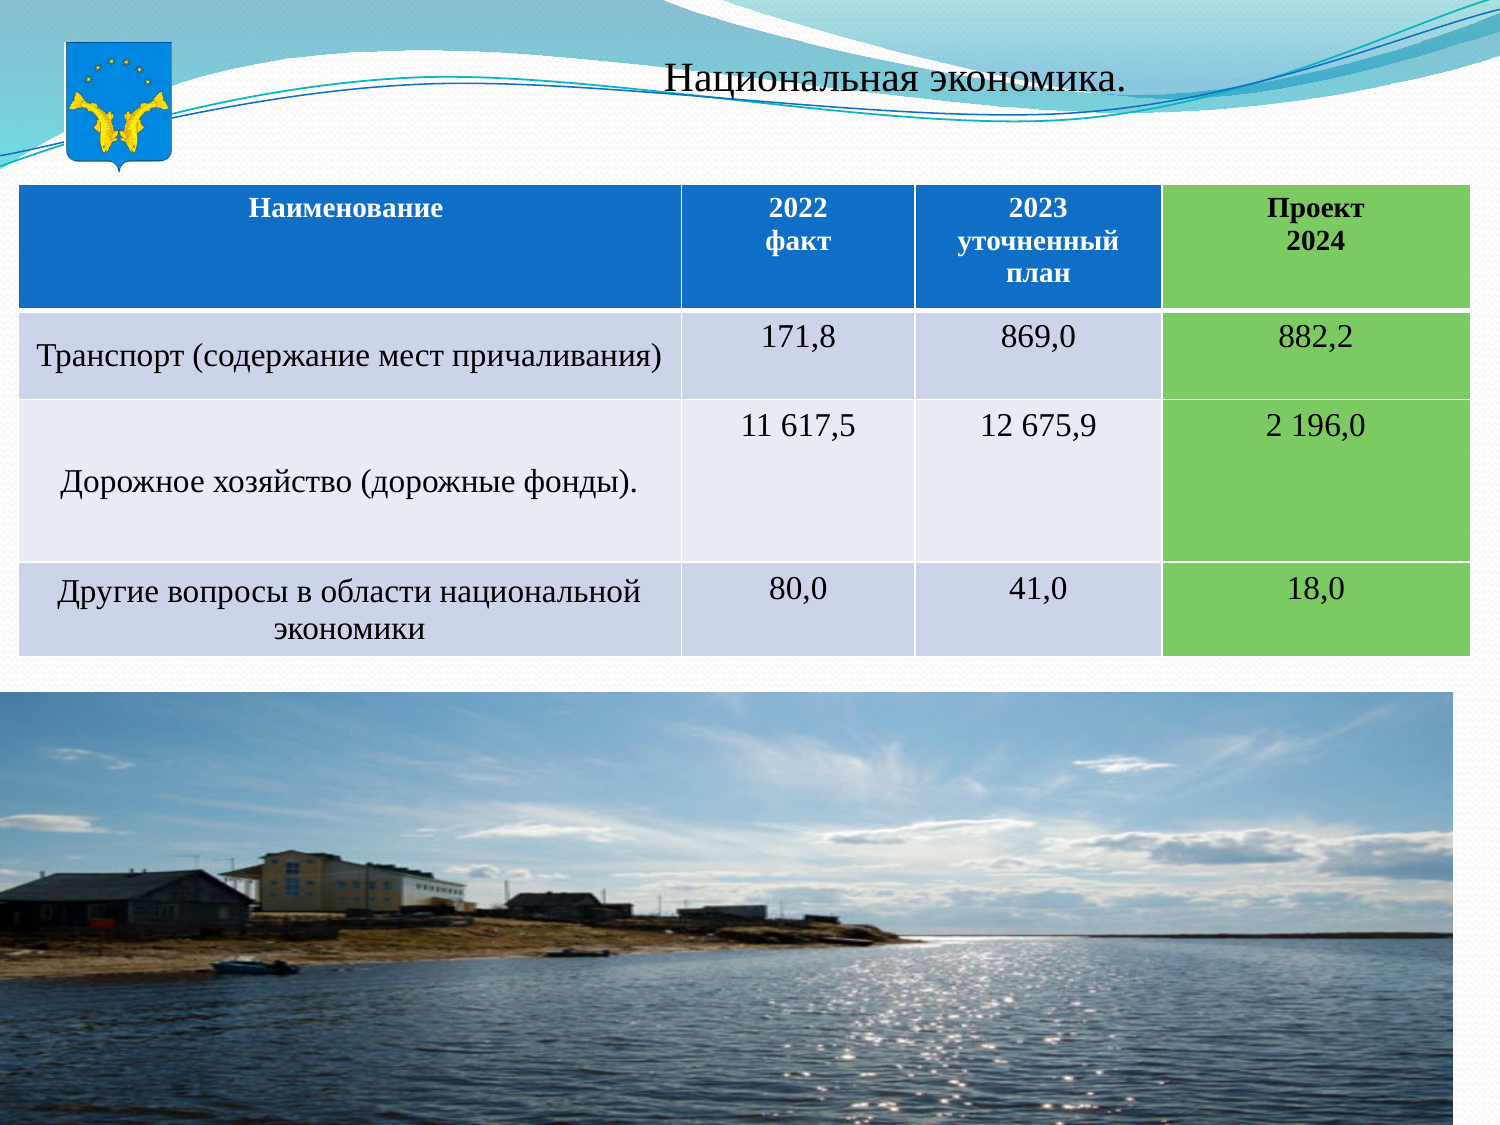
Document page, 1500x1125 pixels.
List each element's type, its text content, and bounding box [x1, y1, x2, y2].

table_cell Транспорт (содержание мест причаливания) [19, 313, 681, 399]
table_cell 18,0 [1163, 563, 1470, 656]
table_header 2023 уточненный план [916, 185, 1161, 308]
table_cell 41,0 [916, 563, 1161, 656]
picture [64, 42, 172, 173]
table_cell Другие вопросы в области национальной экономики [19, 563, 681, 656]
table_cell 2 196,0 [1163, 400, 1470, 561]
table_cell 171,8 [682, 313, 914, 399]
table_header Проект 2024 [1163, 185, 1470, 308]
table_cell 11 617,5 [682, 400, 914, 561]
text_box Национальная экономика. [301, 42, 1500, 108]
picture [0, 692, 1454, 1125]
table_cell 12 675,9 [916, 400, 1161, 561]
table_cell Дорожное хозяйство (дорожные фонды). [19, 400, 681, 561]
table_header Наименование [19, 185, 681, 308]
table_cell 80,0 [682, 563, 914, 656]
table_header 2022 факт [682, 185, 914, 308]
table_cell 869,0 [916, 313, 1161, 399]
table_cell 882,2 [1163, 313, 1470, 399]
